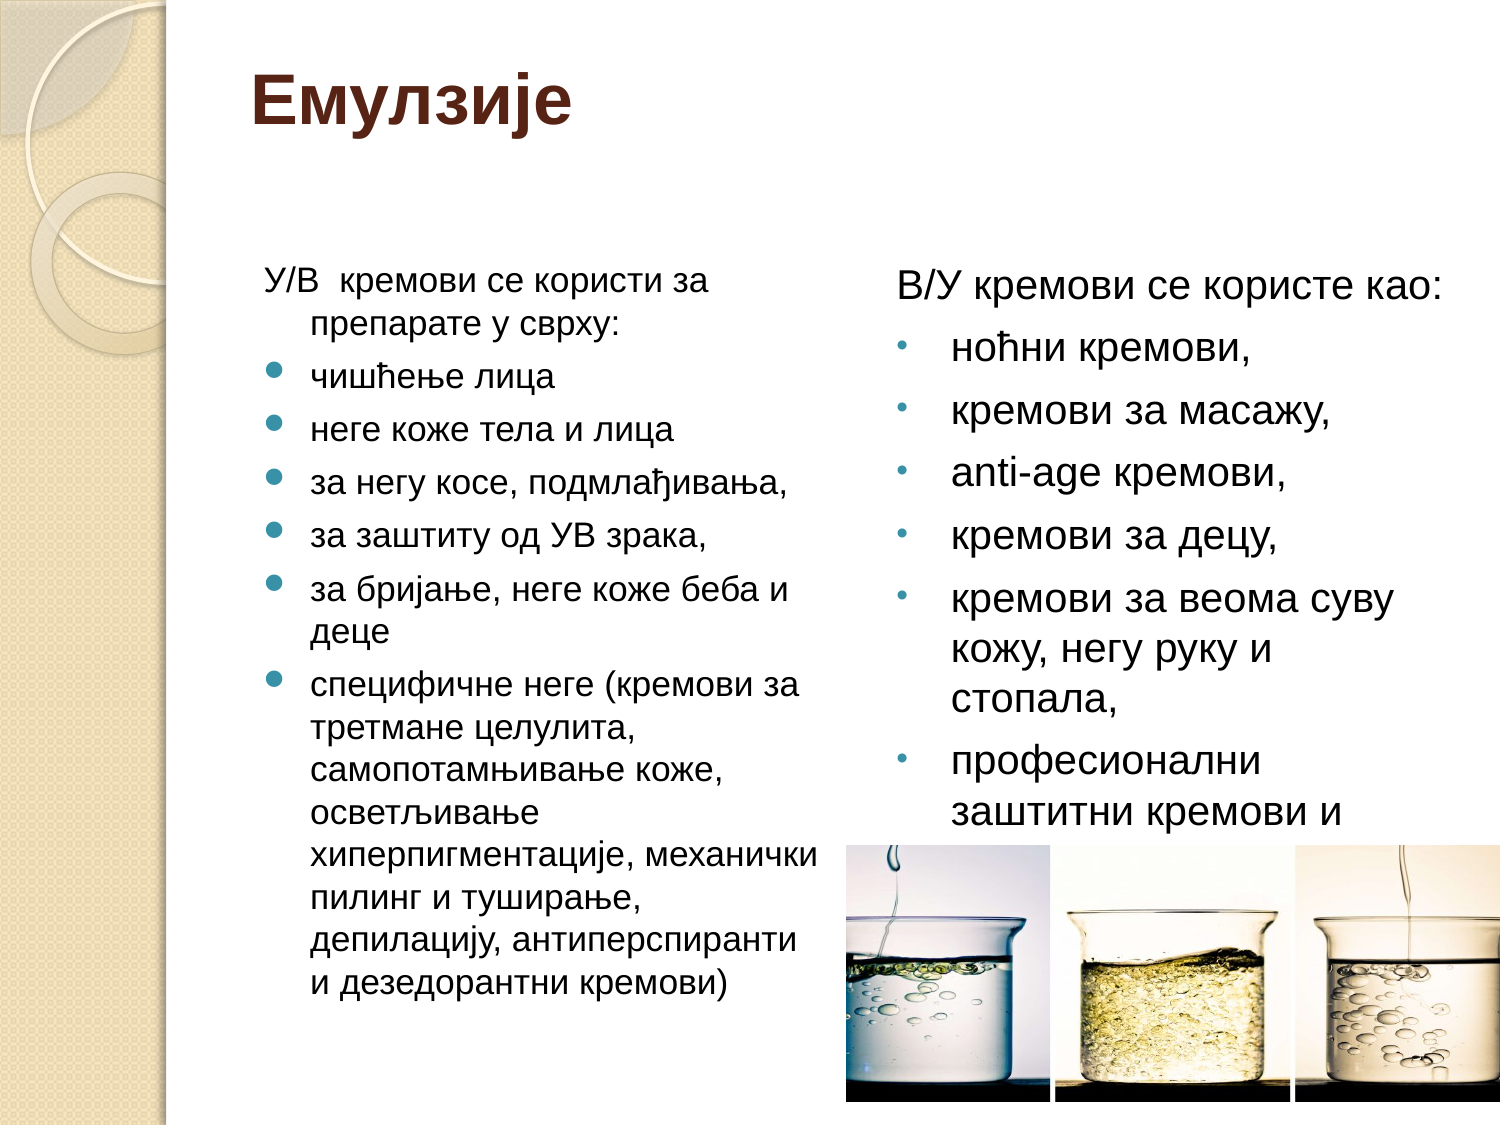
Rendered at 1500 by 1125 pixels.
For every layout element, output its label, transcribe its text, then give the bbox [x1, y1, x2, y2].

title Емулзије [235, 45, 1466, 233]
list В/У кремови се користе као: ноћни кремови, кремови за масажу, anti-age кремови, кремови за децу, кремови за веома суву кожу, негу руку и стопала, професионални заштитни кремови и вишенаменски кремови [865, 249, 1466, 842]
list У/В кремови се користи за препарате у сврху: чишћење лица неге коже тела и лица за негу косе, подмлађивања, за заштиту од УВ зрака, за бријање, неге коже беба и деце специфичне неге (кремови за третмане целулита, самопотамњивање коже, осветљивање хиперпигментације, механички пилинг и туширање, депилацију, антиперспиранти и дезедорантни кремови) [235, 249, 836, 1015]
picture [845, 845, 1500, 1102]
